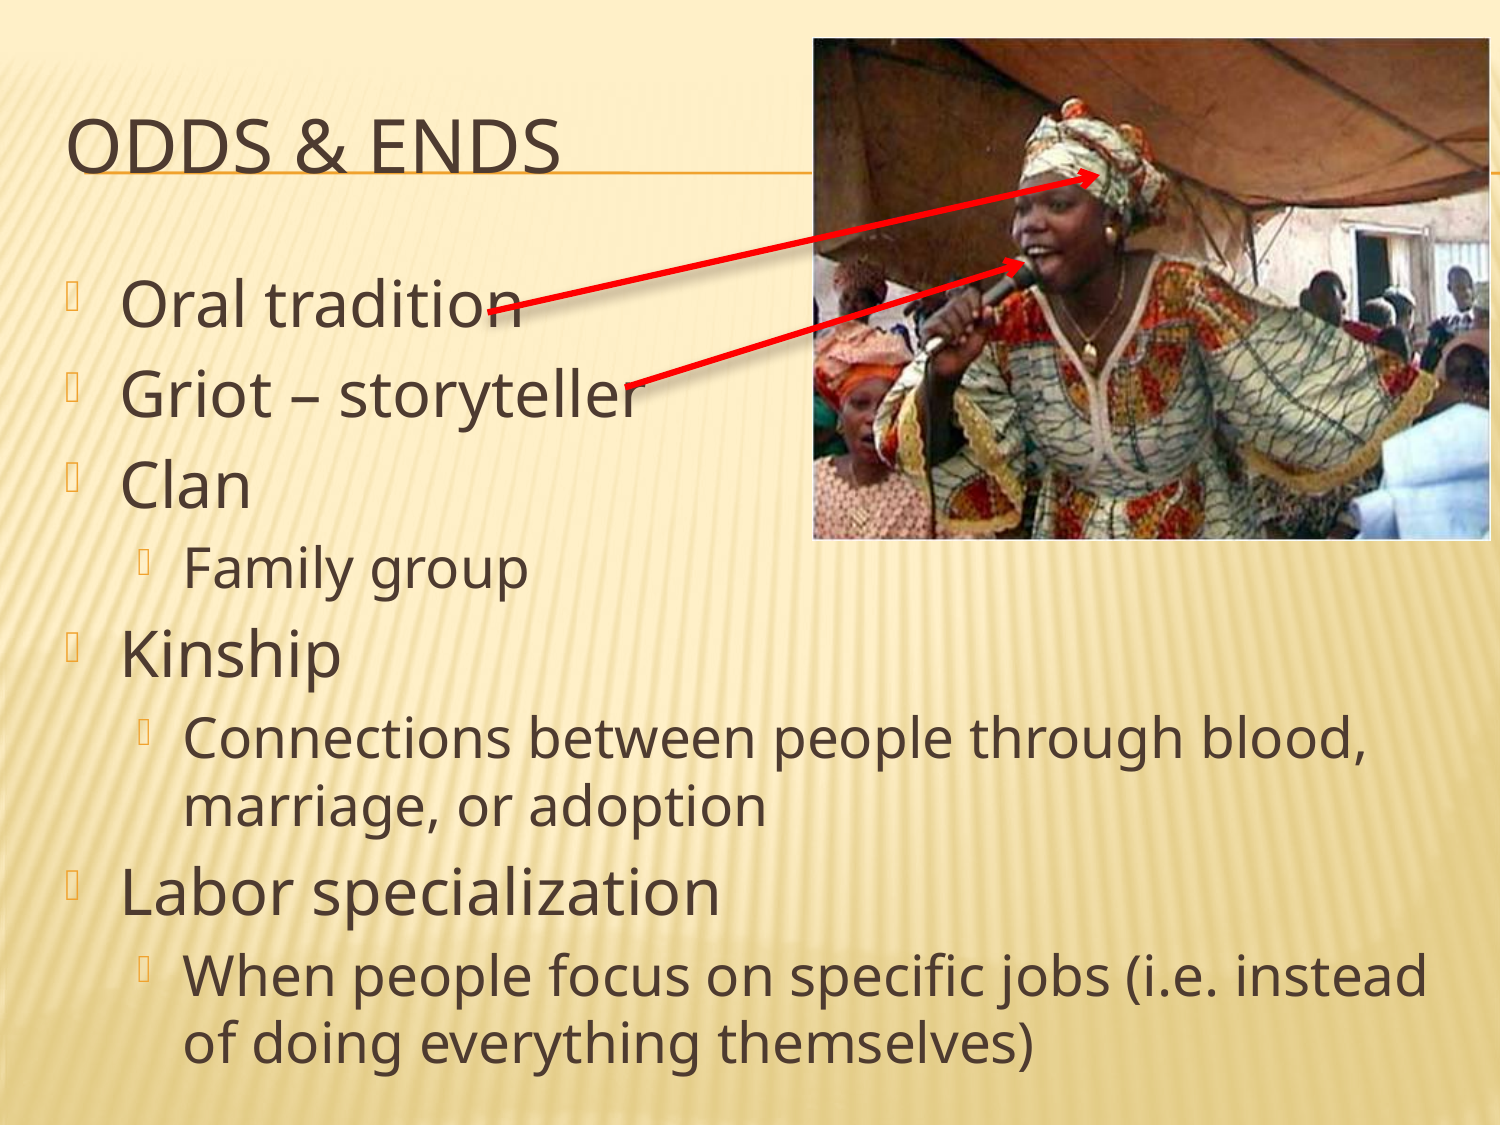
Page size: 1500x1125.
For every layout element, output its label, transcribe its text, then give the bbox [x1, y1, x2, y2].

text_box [624, 262, 1026, 388]
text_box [487, 174, 1101, 313]
title Odds & Ends [50, 75, 802, 213]
list Oral tradition Griot – storyteller Clan Family group Kinship Connections between people through blood, marriage, or adoption Labor specialization When people focus on specific jobs (i.e. instead of doing everything themselves) [50, 254, 1475, 1088]
picture [812, 37, 1491, 541]
